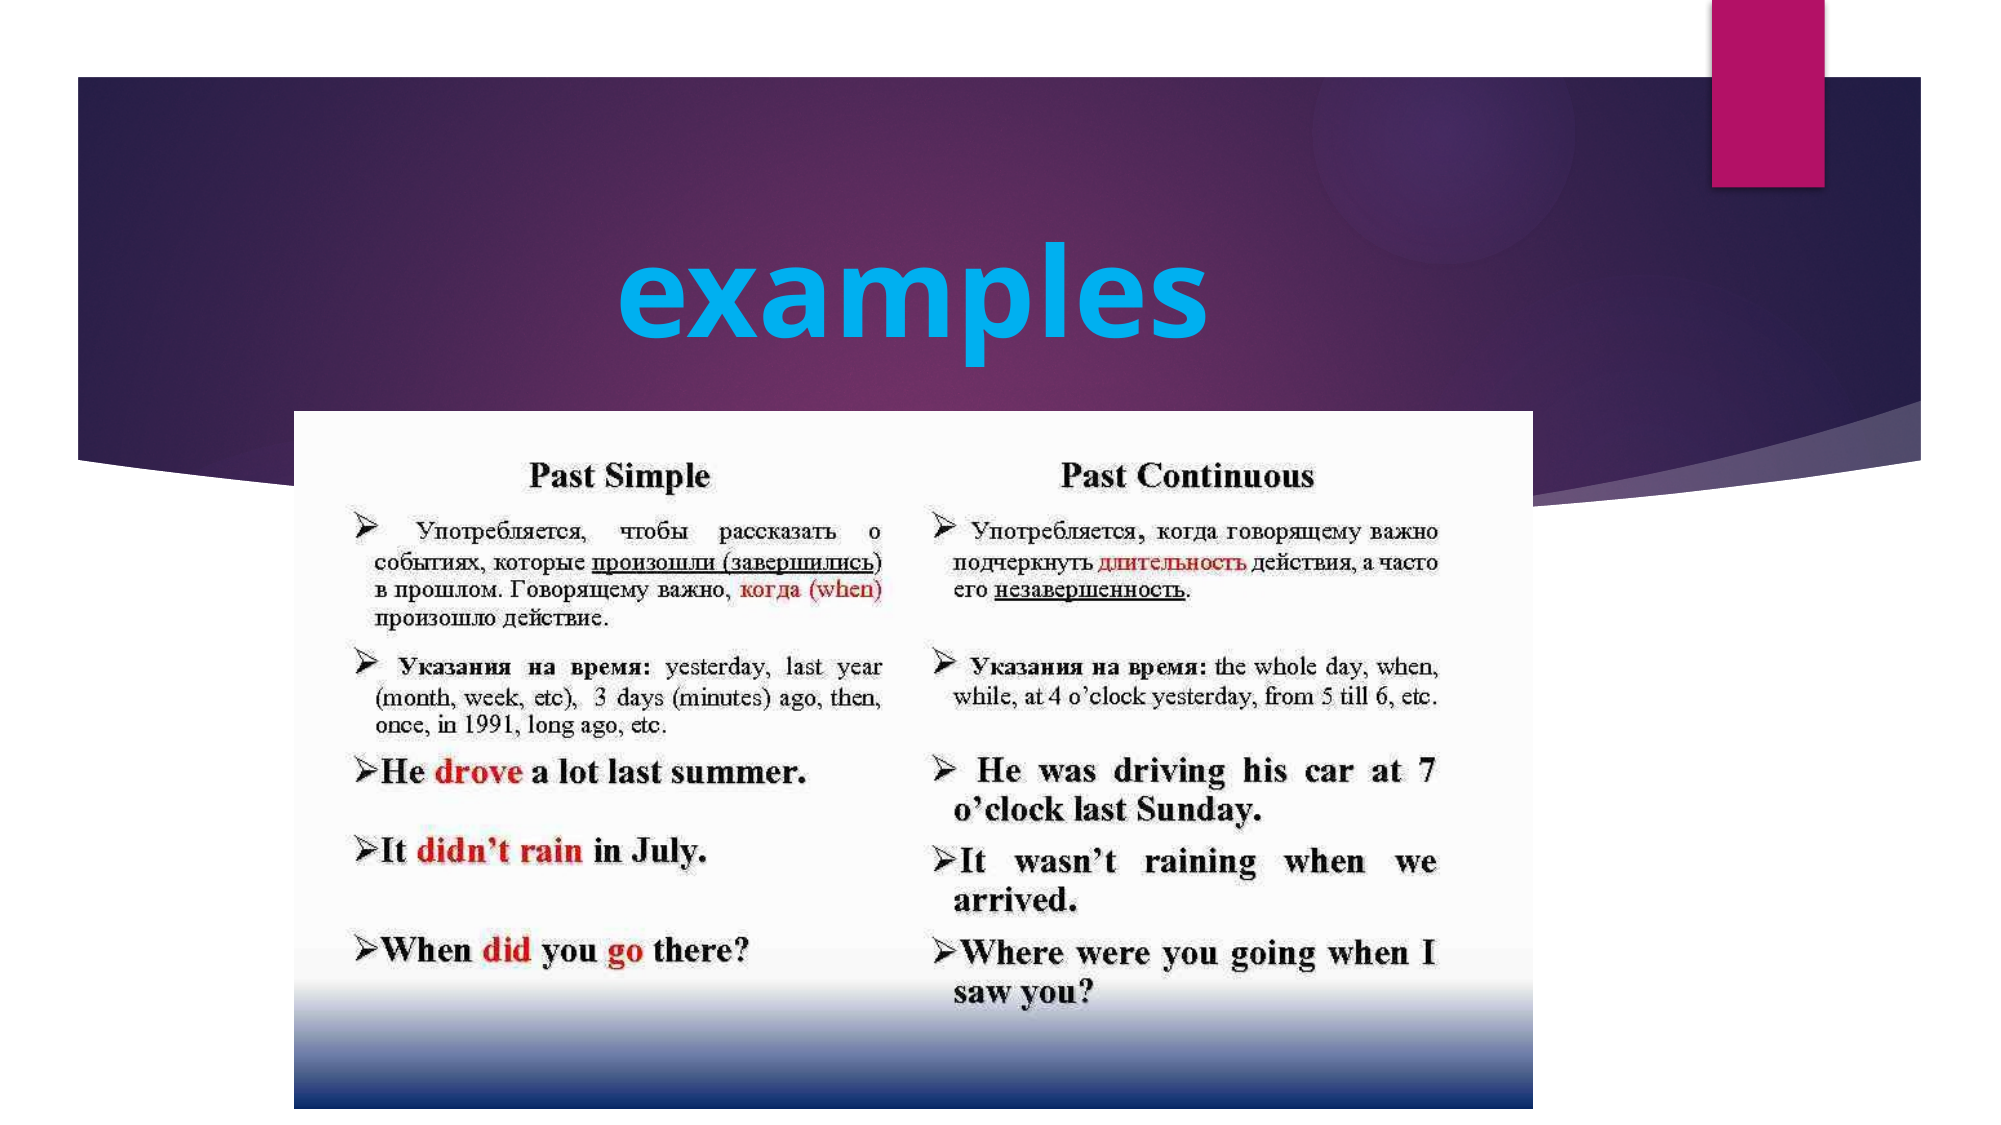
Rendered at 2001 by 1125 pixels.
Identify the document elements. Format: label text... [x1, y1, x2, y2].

picture [294, 411, 1533, 1109]
title examples [188, 174, 1638, 400]
